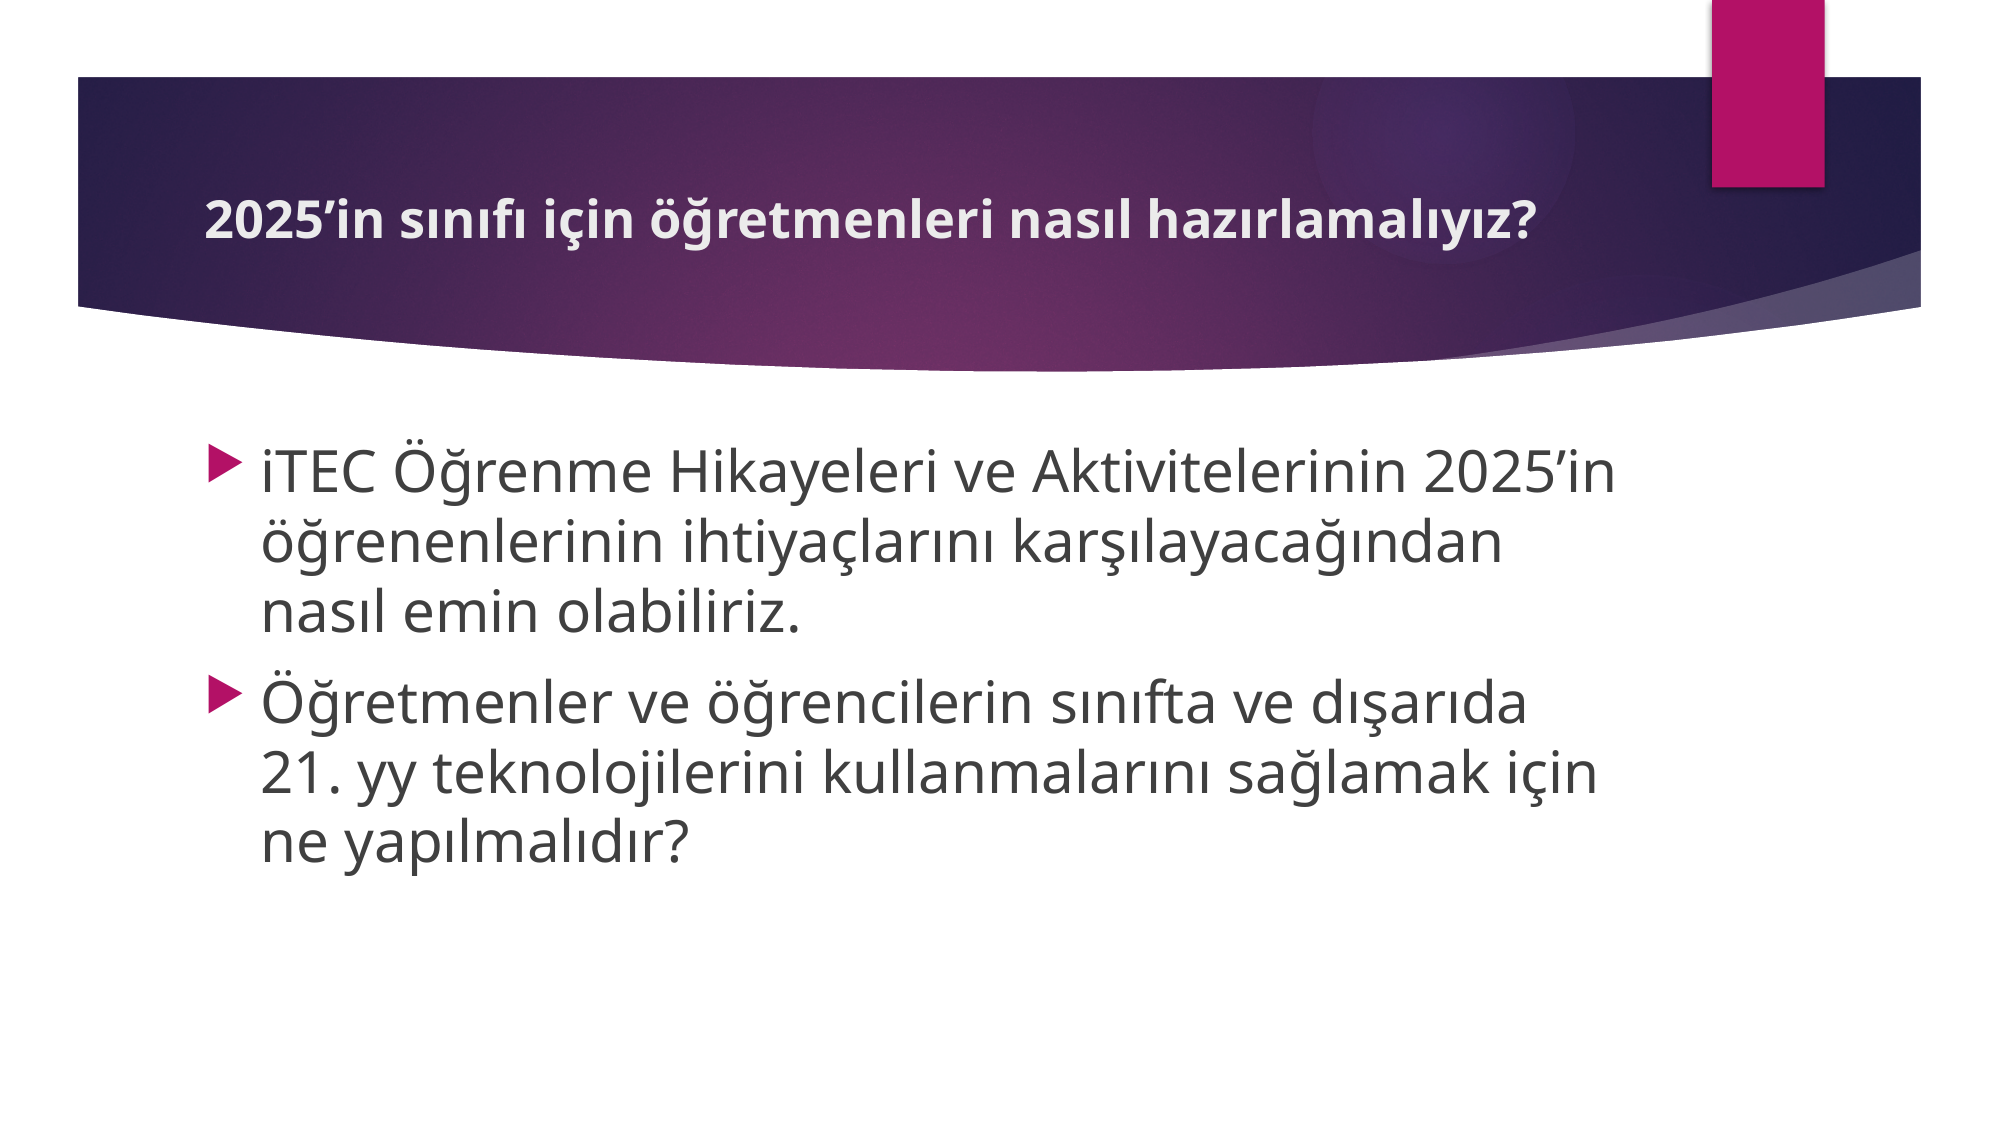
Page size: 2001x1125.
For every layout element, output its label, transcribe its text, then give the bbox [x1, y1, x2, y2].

title 2025’in sınıfı için öğretmenleri nasıl hazırlamalıyız? [189, 159, 1627, 276]
list iTEC Öğrenme Hikayeleri ve Aktivitelerinin 2025’in öğrenenlerinin ihtiyaçlarını karşılayacağından nasıl emin olabiliriz. Öğretmenler ve öğrencilerin sınıfta ve dışarıda 21. yy teknolojilerini kullanmalarını sağlamak için ne yapılmalıdır? [189, 427, 1638, 988]
